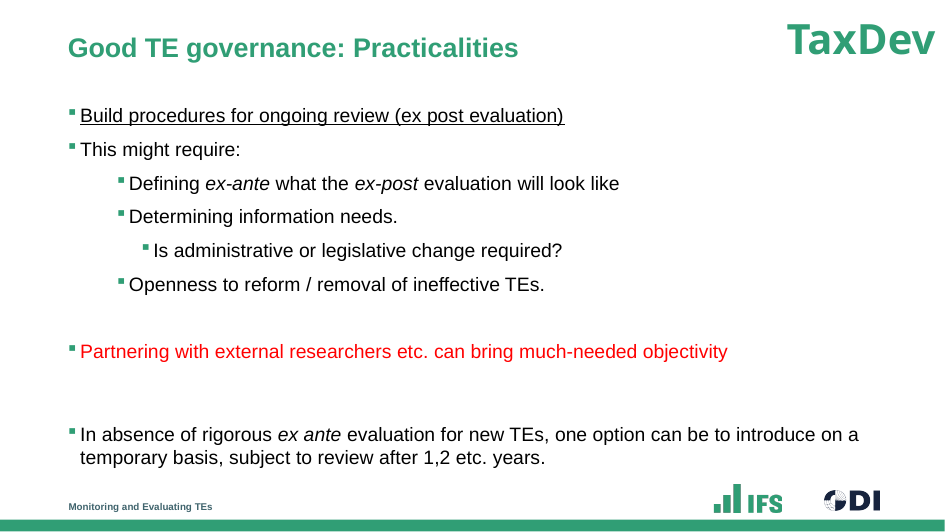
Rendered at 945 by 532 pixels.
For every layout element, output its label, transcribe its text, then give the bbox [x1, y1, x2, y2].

picture [824, 490, 880, 511]
list Build procedures for ongoing review (ex post evaluation) This might require: Defining ex-ante what the ex-post evaluation will look like Determining information needs. Is administrative or legislative change required? Openness to reform / removal of ineffective TEs. Partnering with external researchers etc. can bring much-needed objectivity In absence of rigorous ex ante evaluation for new TEs, one option can be to introduce on a temporary basis, subject to review after 1,2 etc. years. [52, 95, 880, 479]
footer Monitoring and Evaluating TEs [53, 492, 373, 521]
title Good TE governance: Practicalities [52, 26, 760, 71]
